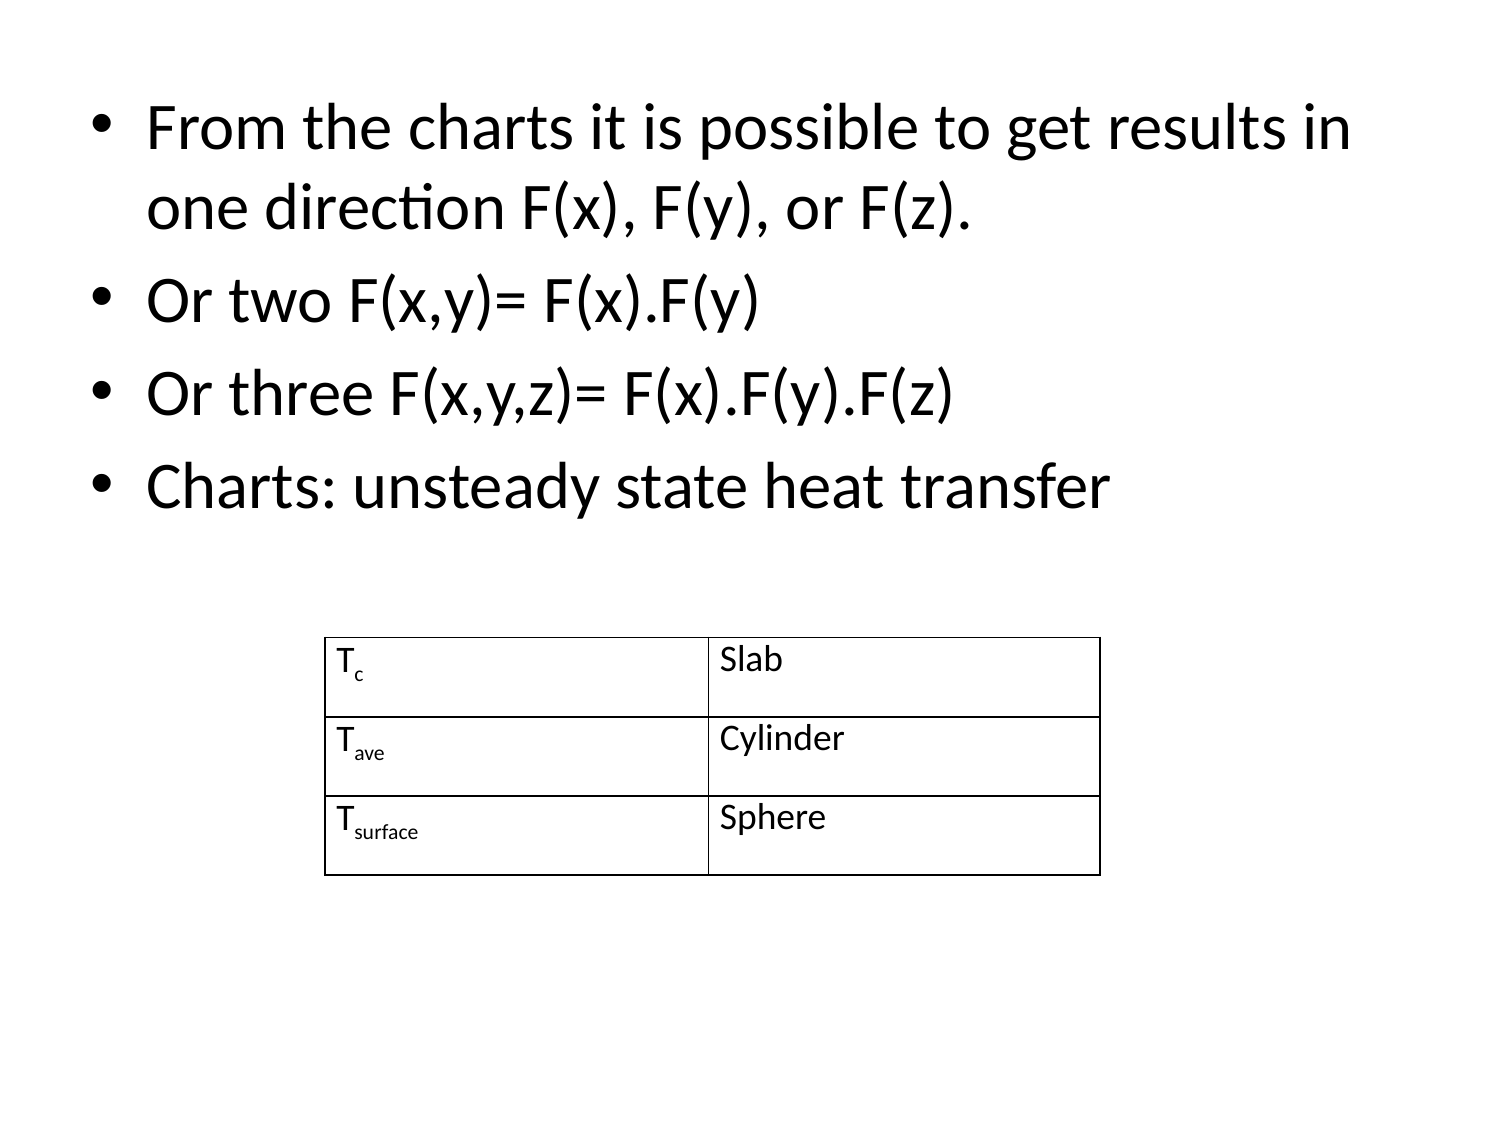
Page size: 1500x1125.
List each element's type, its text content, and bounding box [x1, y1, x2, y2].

table_cell Sphere [709, 797, 1099, 874]
table_header Tc [326, 638, 708, 716]
table_cell Tsurface [326, 797, 708, 874]
table_cell Cylinder [709, 718, 1099, 795]
list From the charts it is possible to get results in one direction F(x), F(y), or F(z). Or two F(x,y)= F(x).F(y) Or three F(x,y,z)= F(x).F(y).F(z) Charts: unsteady state heat transfer [75, 75, 1425, 1005]
table_cell Tave [326, 718, 708, 795]
table_header Slab [709, 638, 1099, 716]
